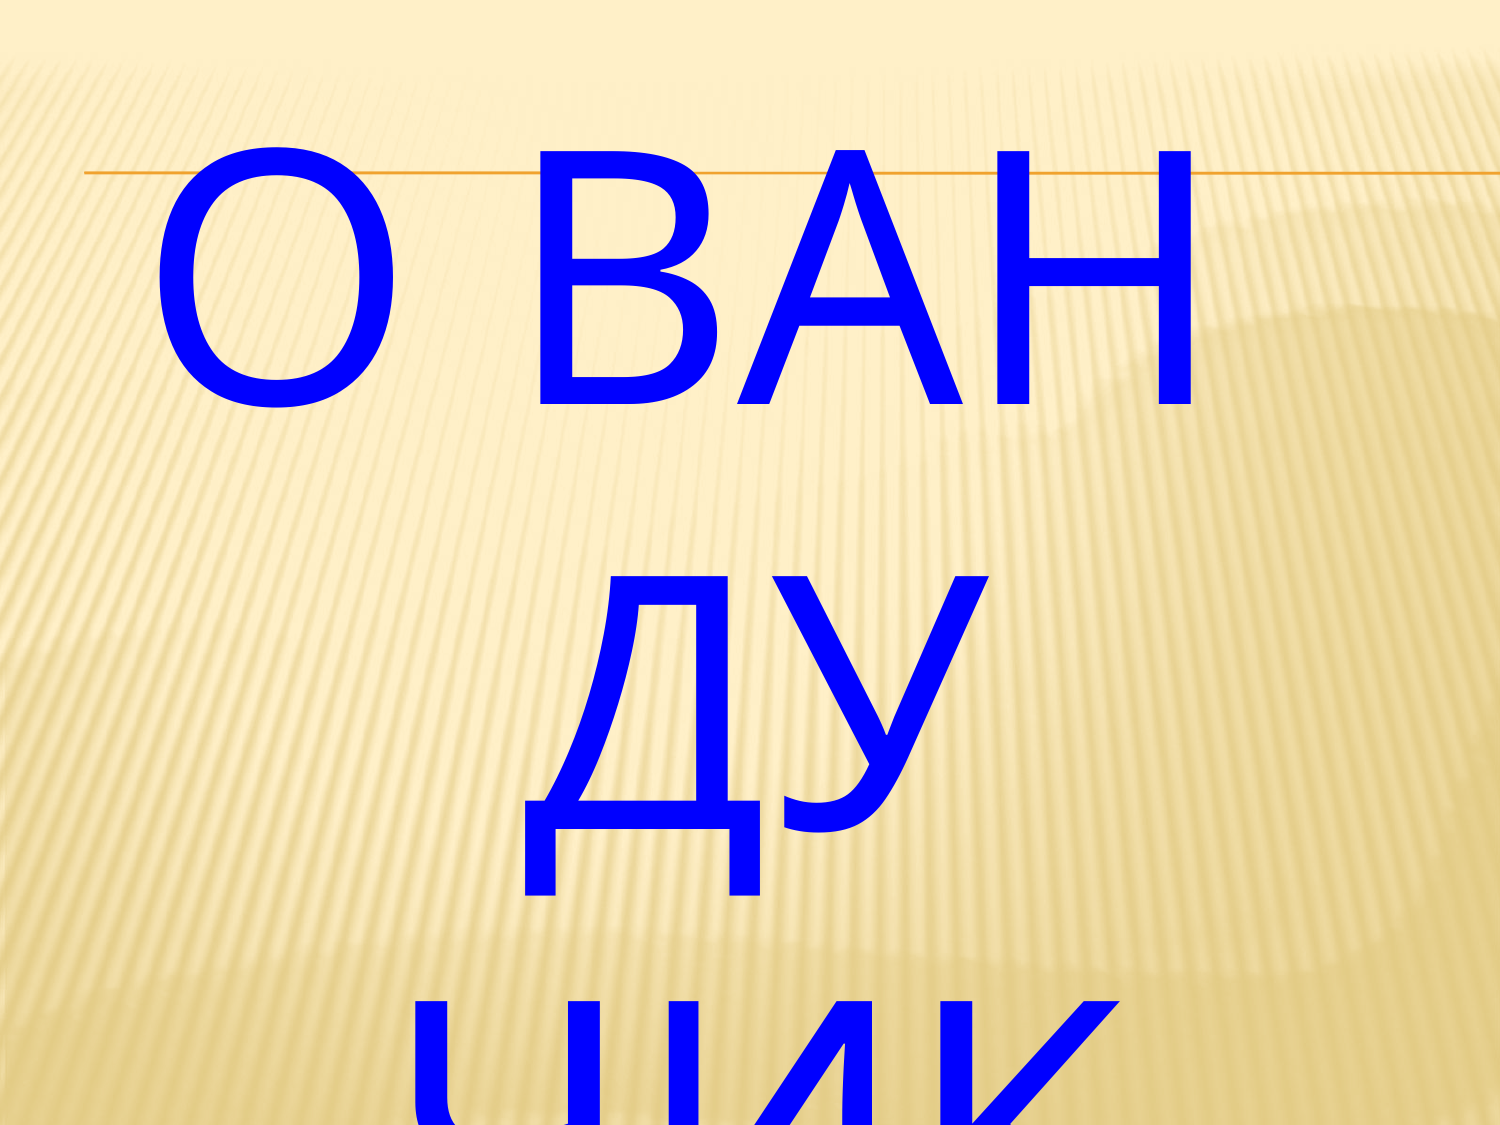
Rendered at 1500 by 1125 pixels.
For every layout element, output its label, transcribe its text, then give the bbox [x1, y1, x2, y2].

list О ВАН ДУ ЧИК [53, 42, 1404, 1071]
